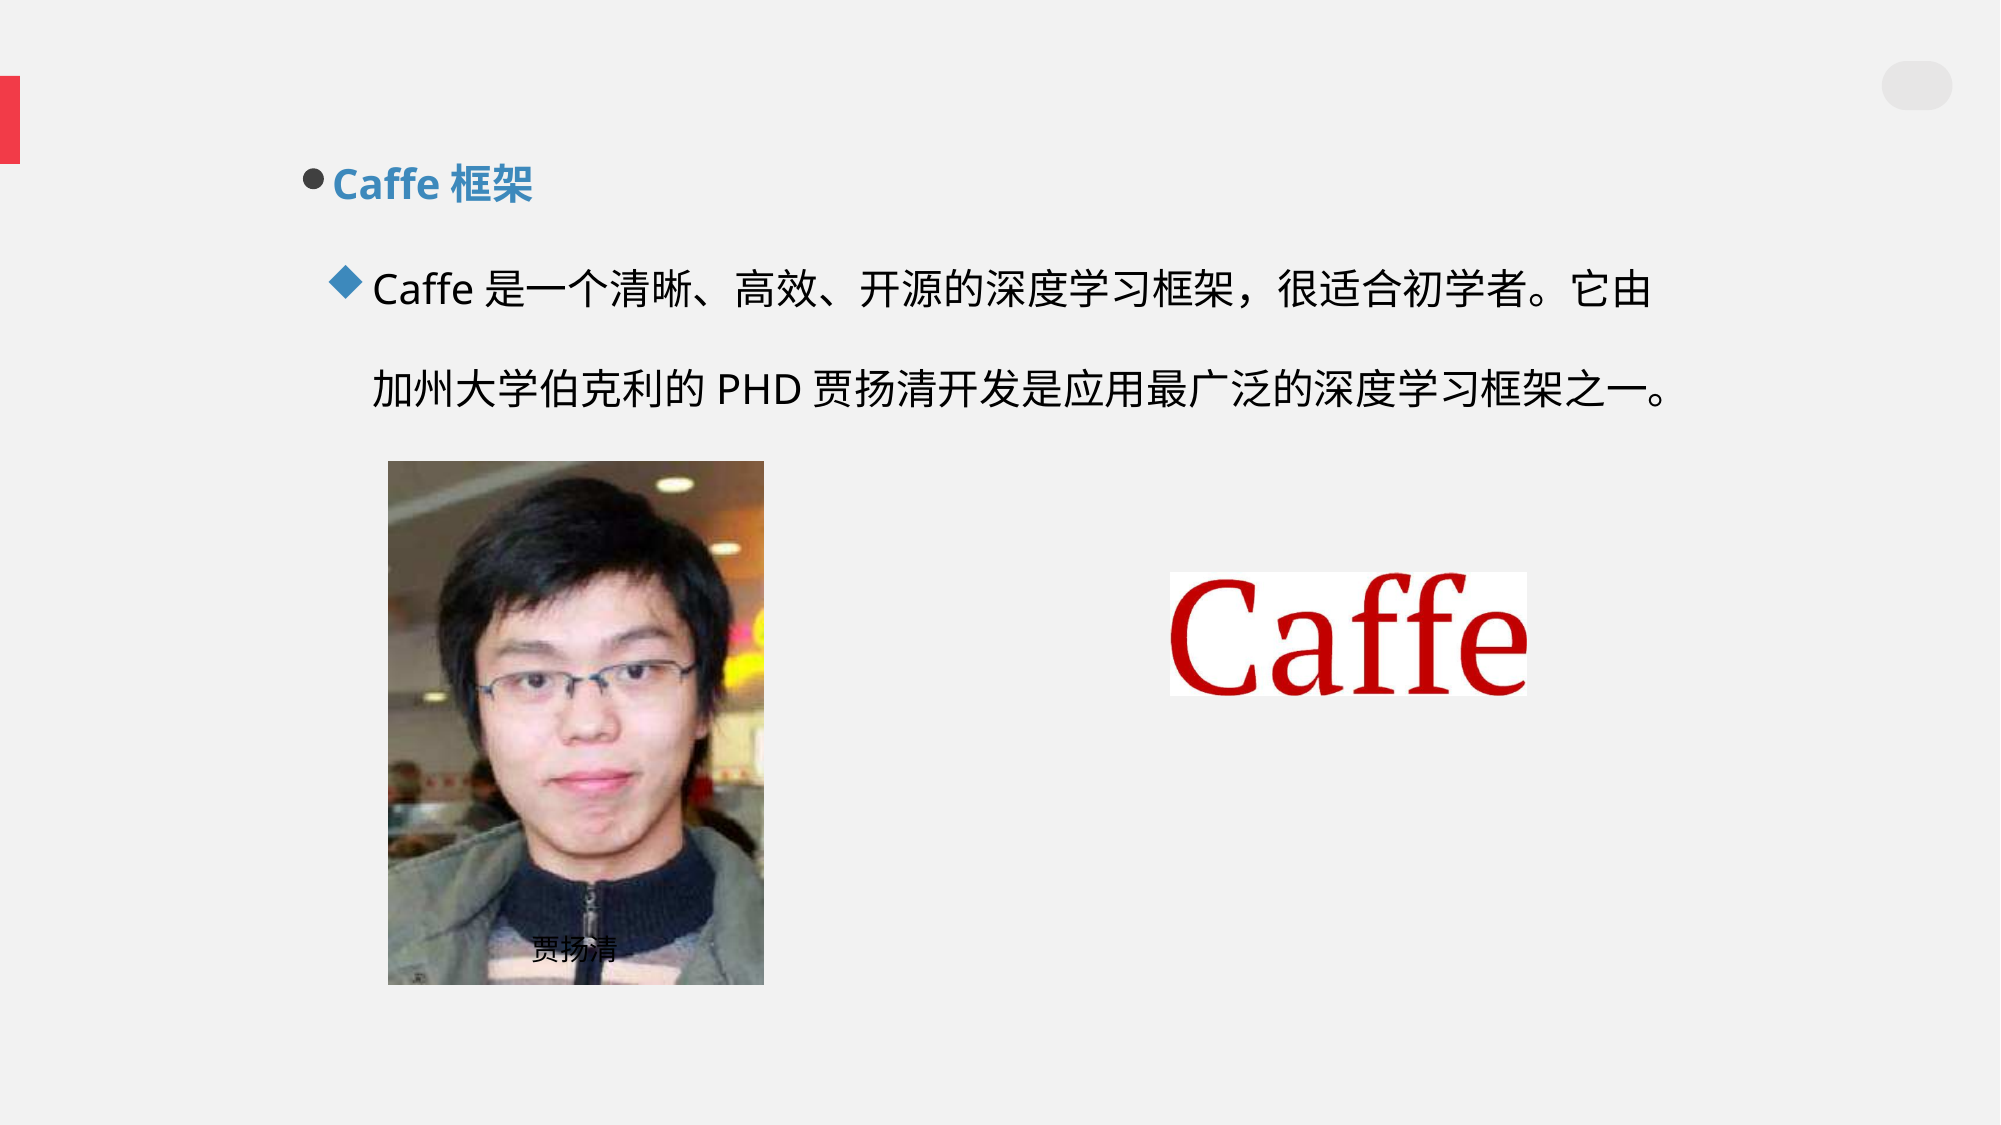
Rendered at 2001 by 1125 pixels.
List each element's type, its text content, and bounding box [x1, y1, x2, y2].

picture [388, 461, 764, 985]
text_box Caffe是一个清晰、高效、开源的深度学习框架，很适合初学者。它由加州大学伯克利的PHD贾扬清开发是应用最广泛的深度学习框架之一。 [310, 204, 1697, 420]
picture [1170, 572, 1527, 697]
text_box [301, 167, 325, 191]
text_box Caffe框架 [317, 150, 550, 216]
